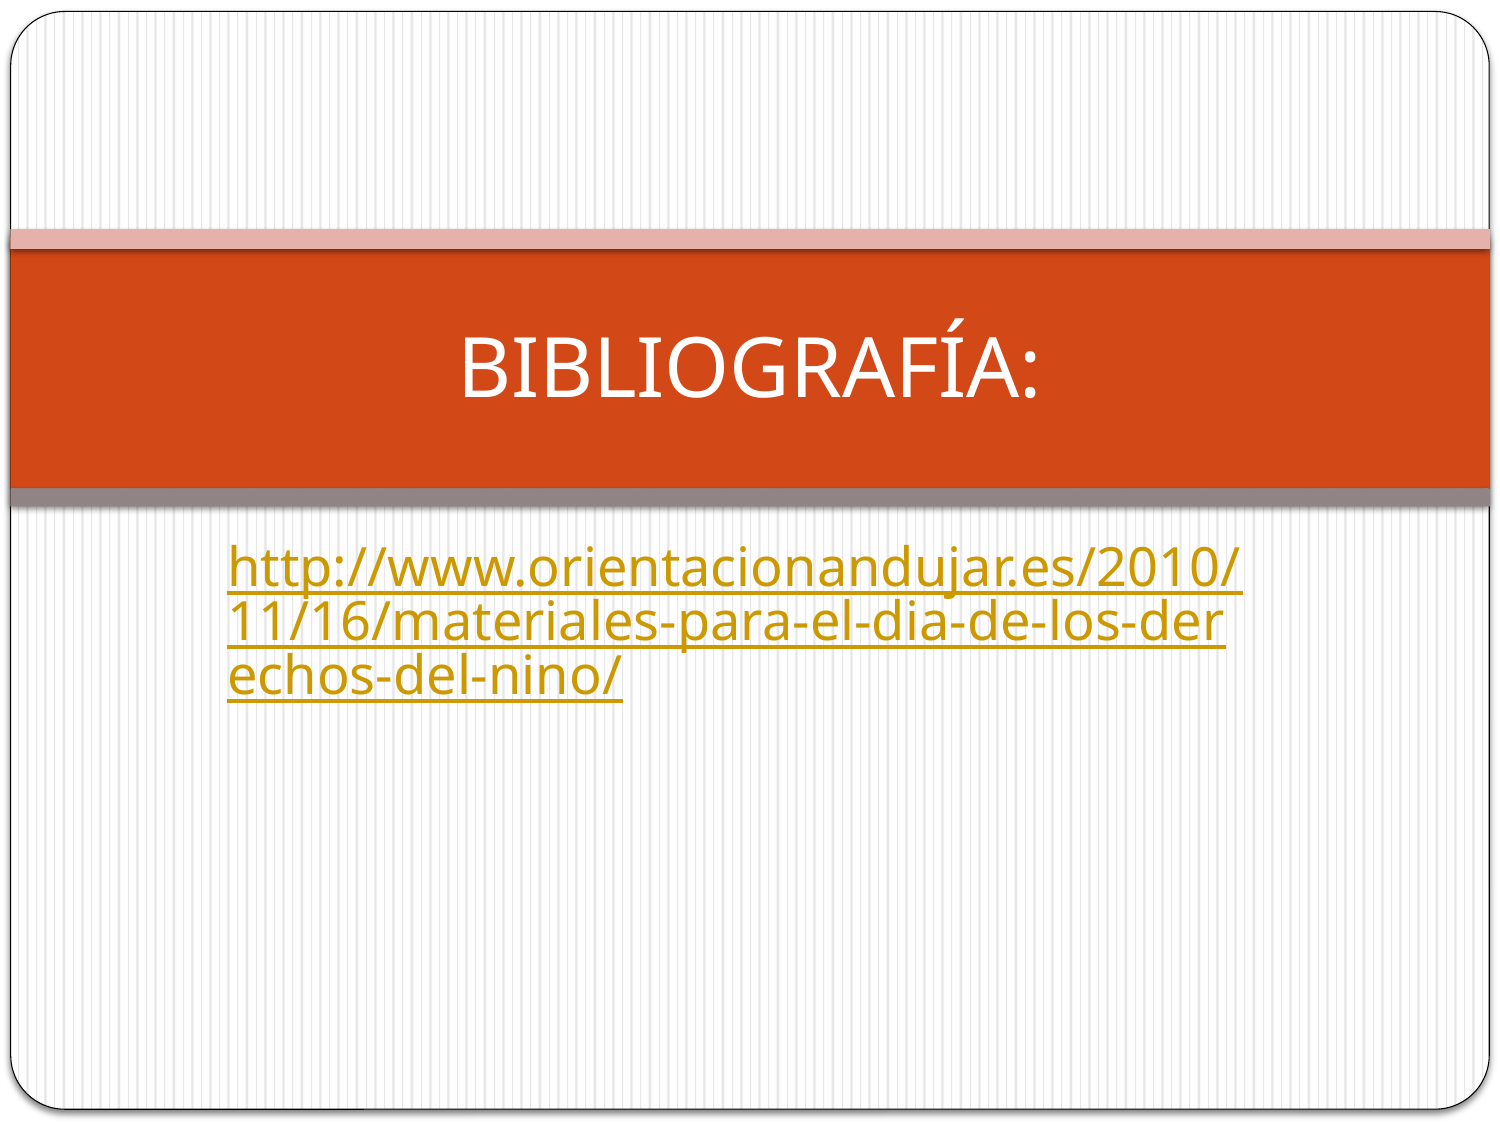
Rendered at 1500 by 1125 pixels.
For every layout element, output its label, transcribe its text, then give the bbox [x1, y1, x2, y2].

subtitle http://www.orientacionandujar.es/2010/11/16/materiales-para-el-dia-de-los-derechos-del-nino/ [212, 525, 1263, 788]
title BIBLIOGRAFÍA: [75, 247, 1425, 489]
